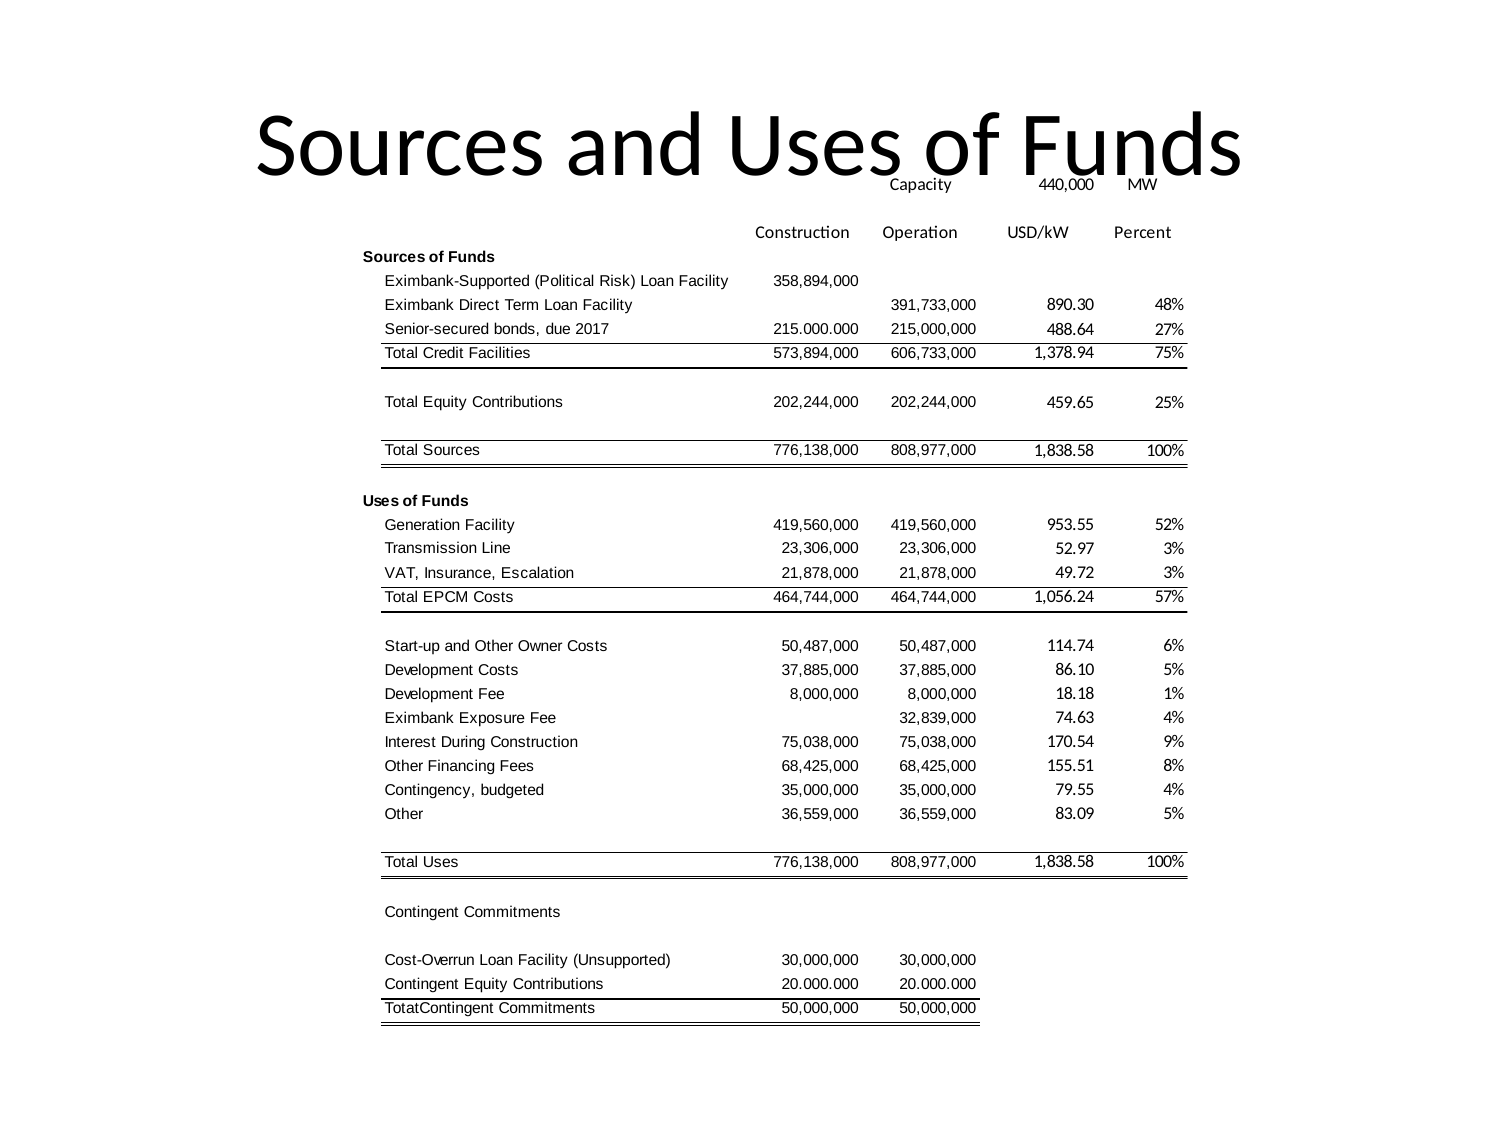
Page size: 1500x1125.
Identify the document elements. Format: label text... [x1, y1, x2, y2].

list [359, 174, 1189, 1051]
title Sources and Uses of Funds [75, 45, 1425, 233]
